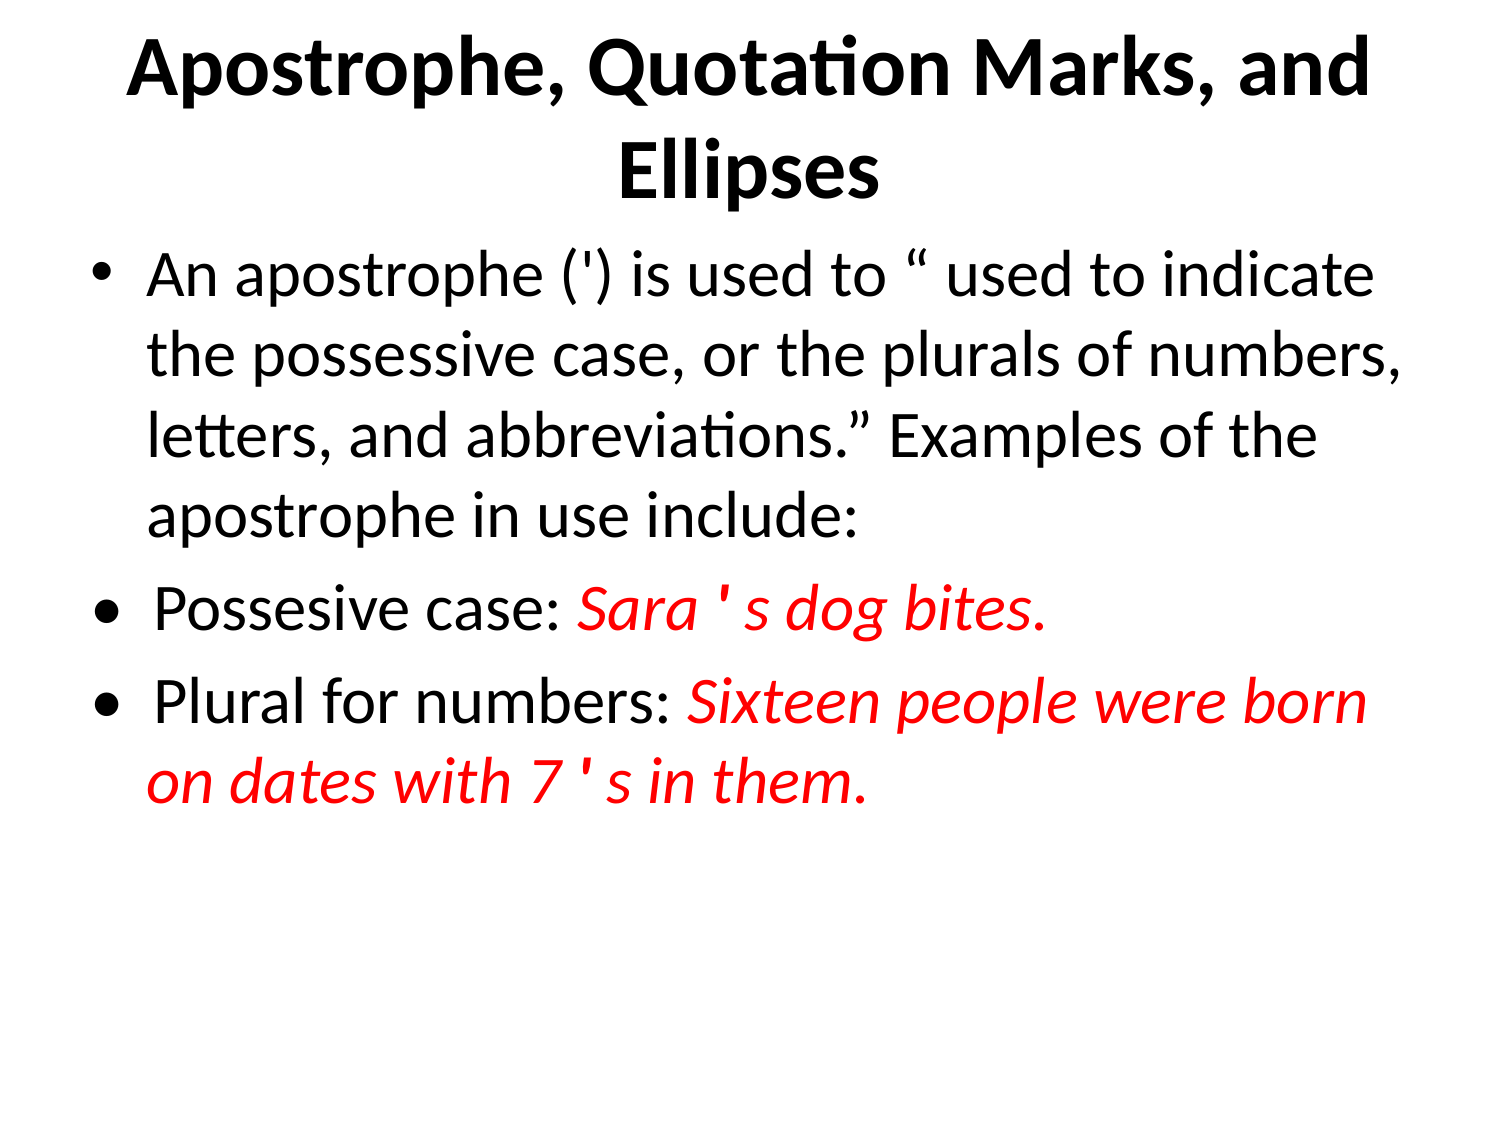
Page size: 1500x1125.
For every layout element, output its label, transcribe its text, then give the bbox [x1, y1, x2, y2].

list An apostrophe (') is used to “ used to indicate the possessive case, or the plurals of numbers, letters, and abbreviations.” Examples of the apostrophe in use include: • Possesive case: Sara ' s dog bites. • Plural for numbers: Sixteen people were born on dates with 7 ' s in them. [75, 222, 1425, 1005]
title Apostrophe, Quotation Marks, and Ellipses [75, 0, 1425, 222]
